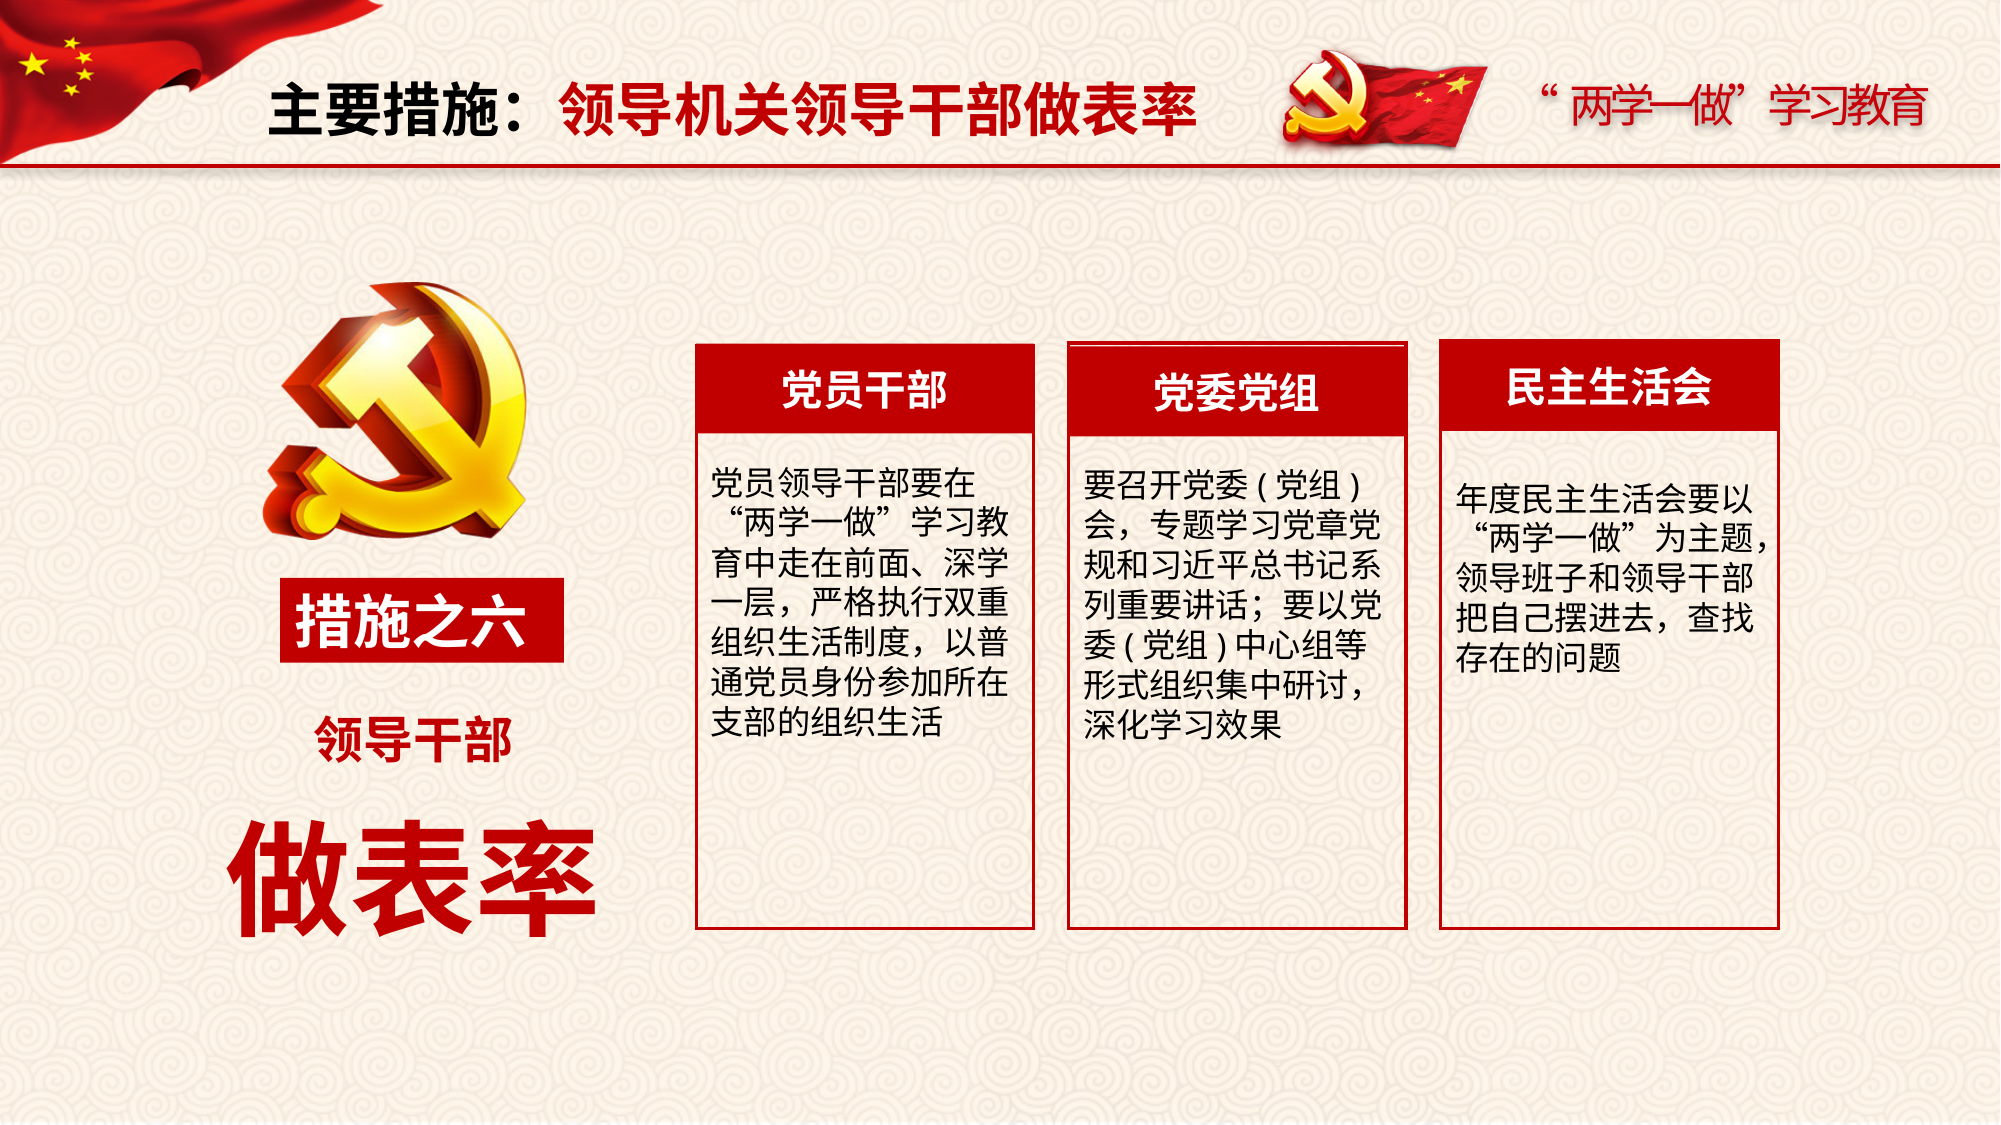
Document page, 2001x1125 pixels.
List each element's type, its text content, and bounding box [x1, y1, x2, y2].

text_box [696, 343, 1034, 929]
text_box 措施之六 [280, 577, 564, 663]
list 主要措施：领导机关领导干部做表率 [251, 73, 1232, 144]
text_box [1440, 341, 1779, 929]
text_box 领导干部 [298, 701, 529, 777]
picture [0, 0, 2001, 1125]
text_box 做表率 [211, 794, 616, 960]
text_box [1068, 342, 1407, 929]
